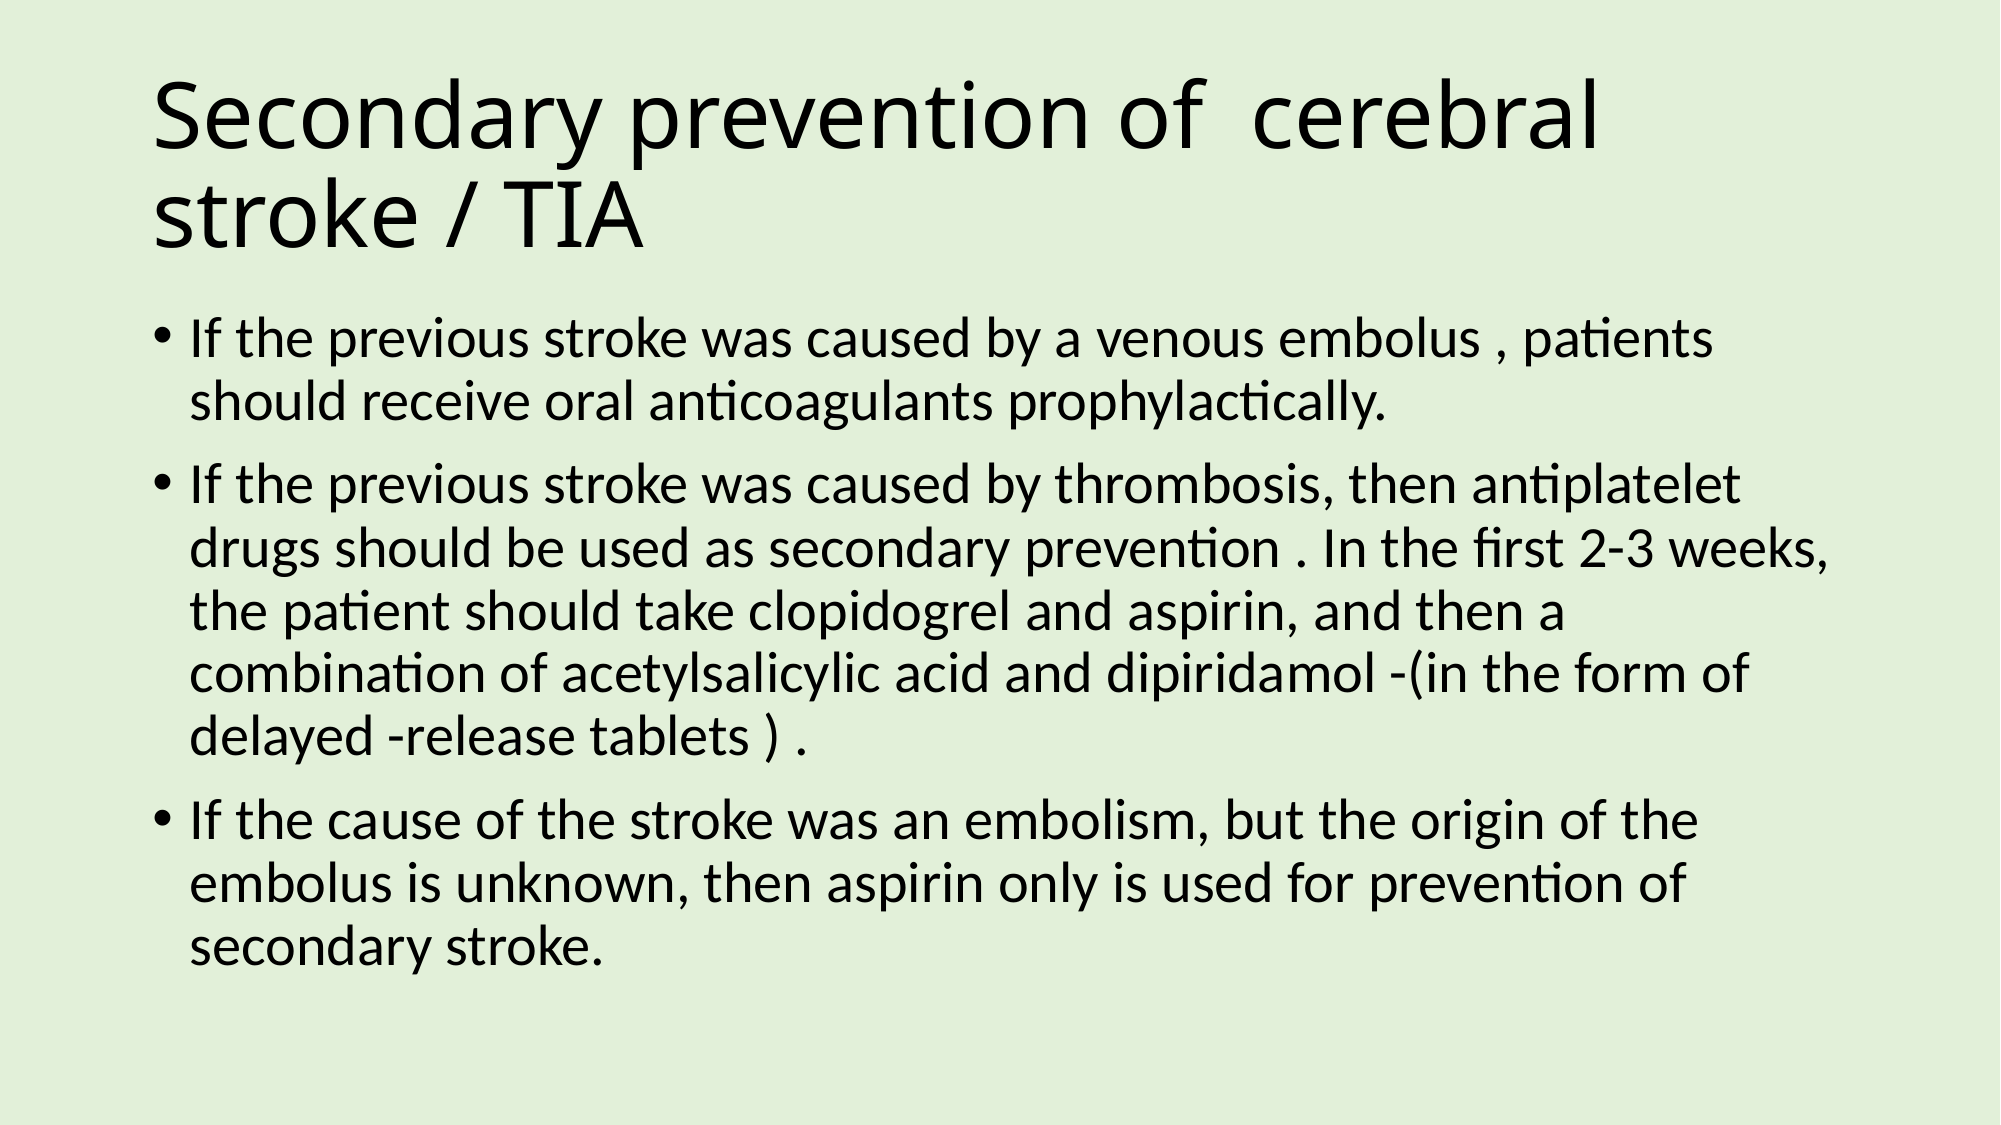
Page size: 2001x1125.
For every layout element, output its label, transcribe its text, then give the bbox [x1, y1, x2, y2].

list If the previous stroke was caused by a venous embolus , patients should receive oral anticoagulants prophylactically. If the previous stroke was caused by thrombosis, then antiplatelet drugs should be used as secondary prevention . In the first 2-3 weeks, the patient should take clopidogrel and aspirin, and then a combination of acetylsalicylic acid and dipiridamol -(in the form of delayed -release tablets ) . If the cause of the stroke was an embolism, but the origin of the embolus is unknown, then aspirin only is used for prevention of secondary stroke. [137, 299, 1863, 1014]
title Secondary prevention of cerebral stroke / TIA [137, 59, 1863, 278]
